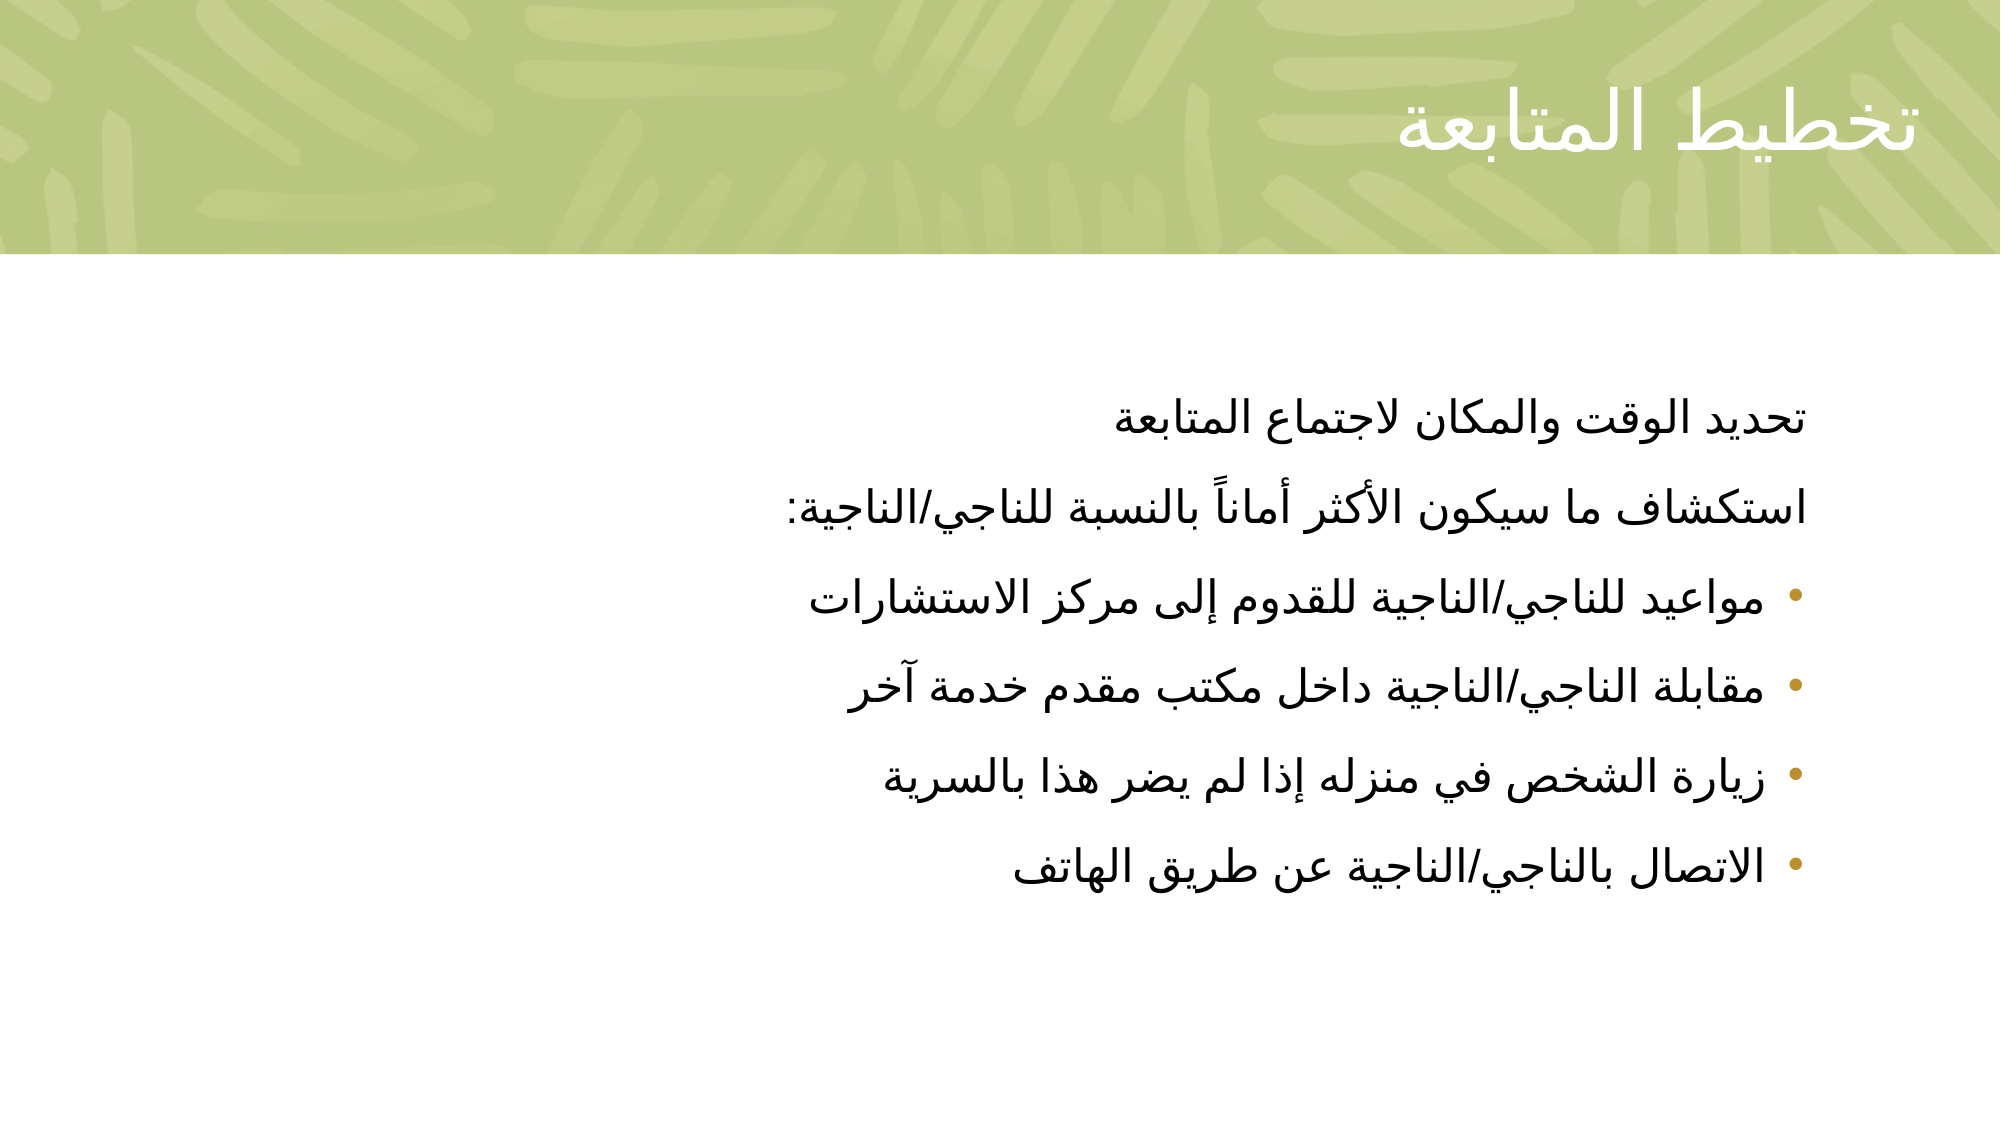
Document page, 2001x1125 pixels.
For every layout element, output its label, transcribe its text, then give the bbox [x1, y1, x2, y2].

picture [0, 0, 2000, 1125]
list تحديد الوقت والمكان لاجتماع المتابعة استكشاف ما سيكون الأكثر أماناً بالنسبة للناجي/الناجية: مواعيد للناجي/الناجية للقدوم إلى مركز الاستشارات مقابلة الناجي/الناجية داخل مكتب مقدم خدمة آخر زيارة الشخص في منزله إذا لم يضر هذا بالسرية الاتصال بالناجي/الناجية عن طريق الهاتف [235, 374, 1831, 1036]
title تخطيط المتابعة [61, 33, 1938, 220]
